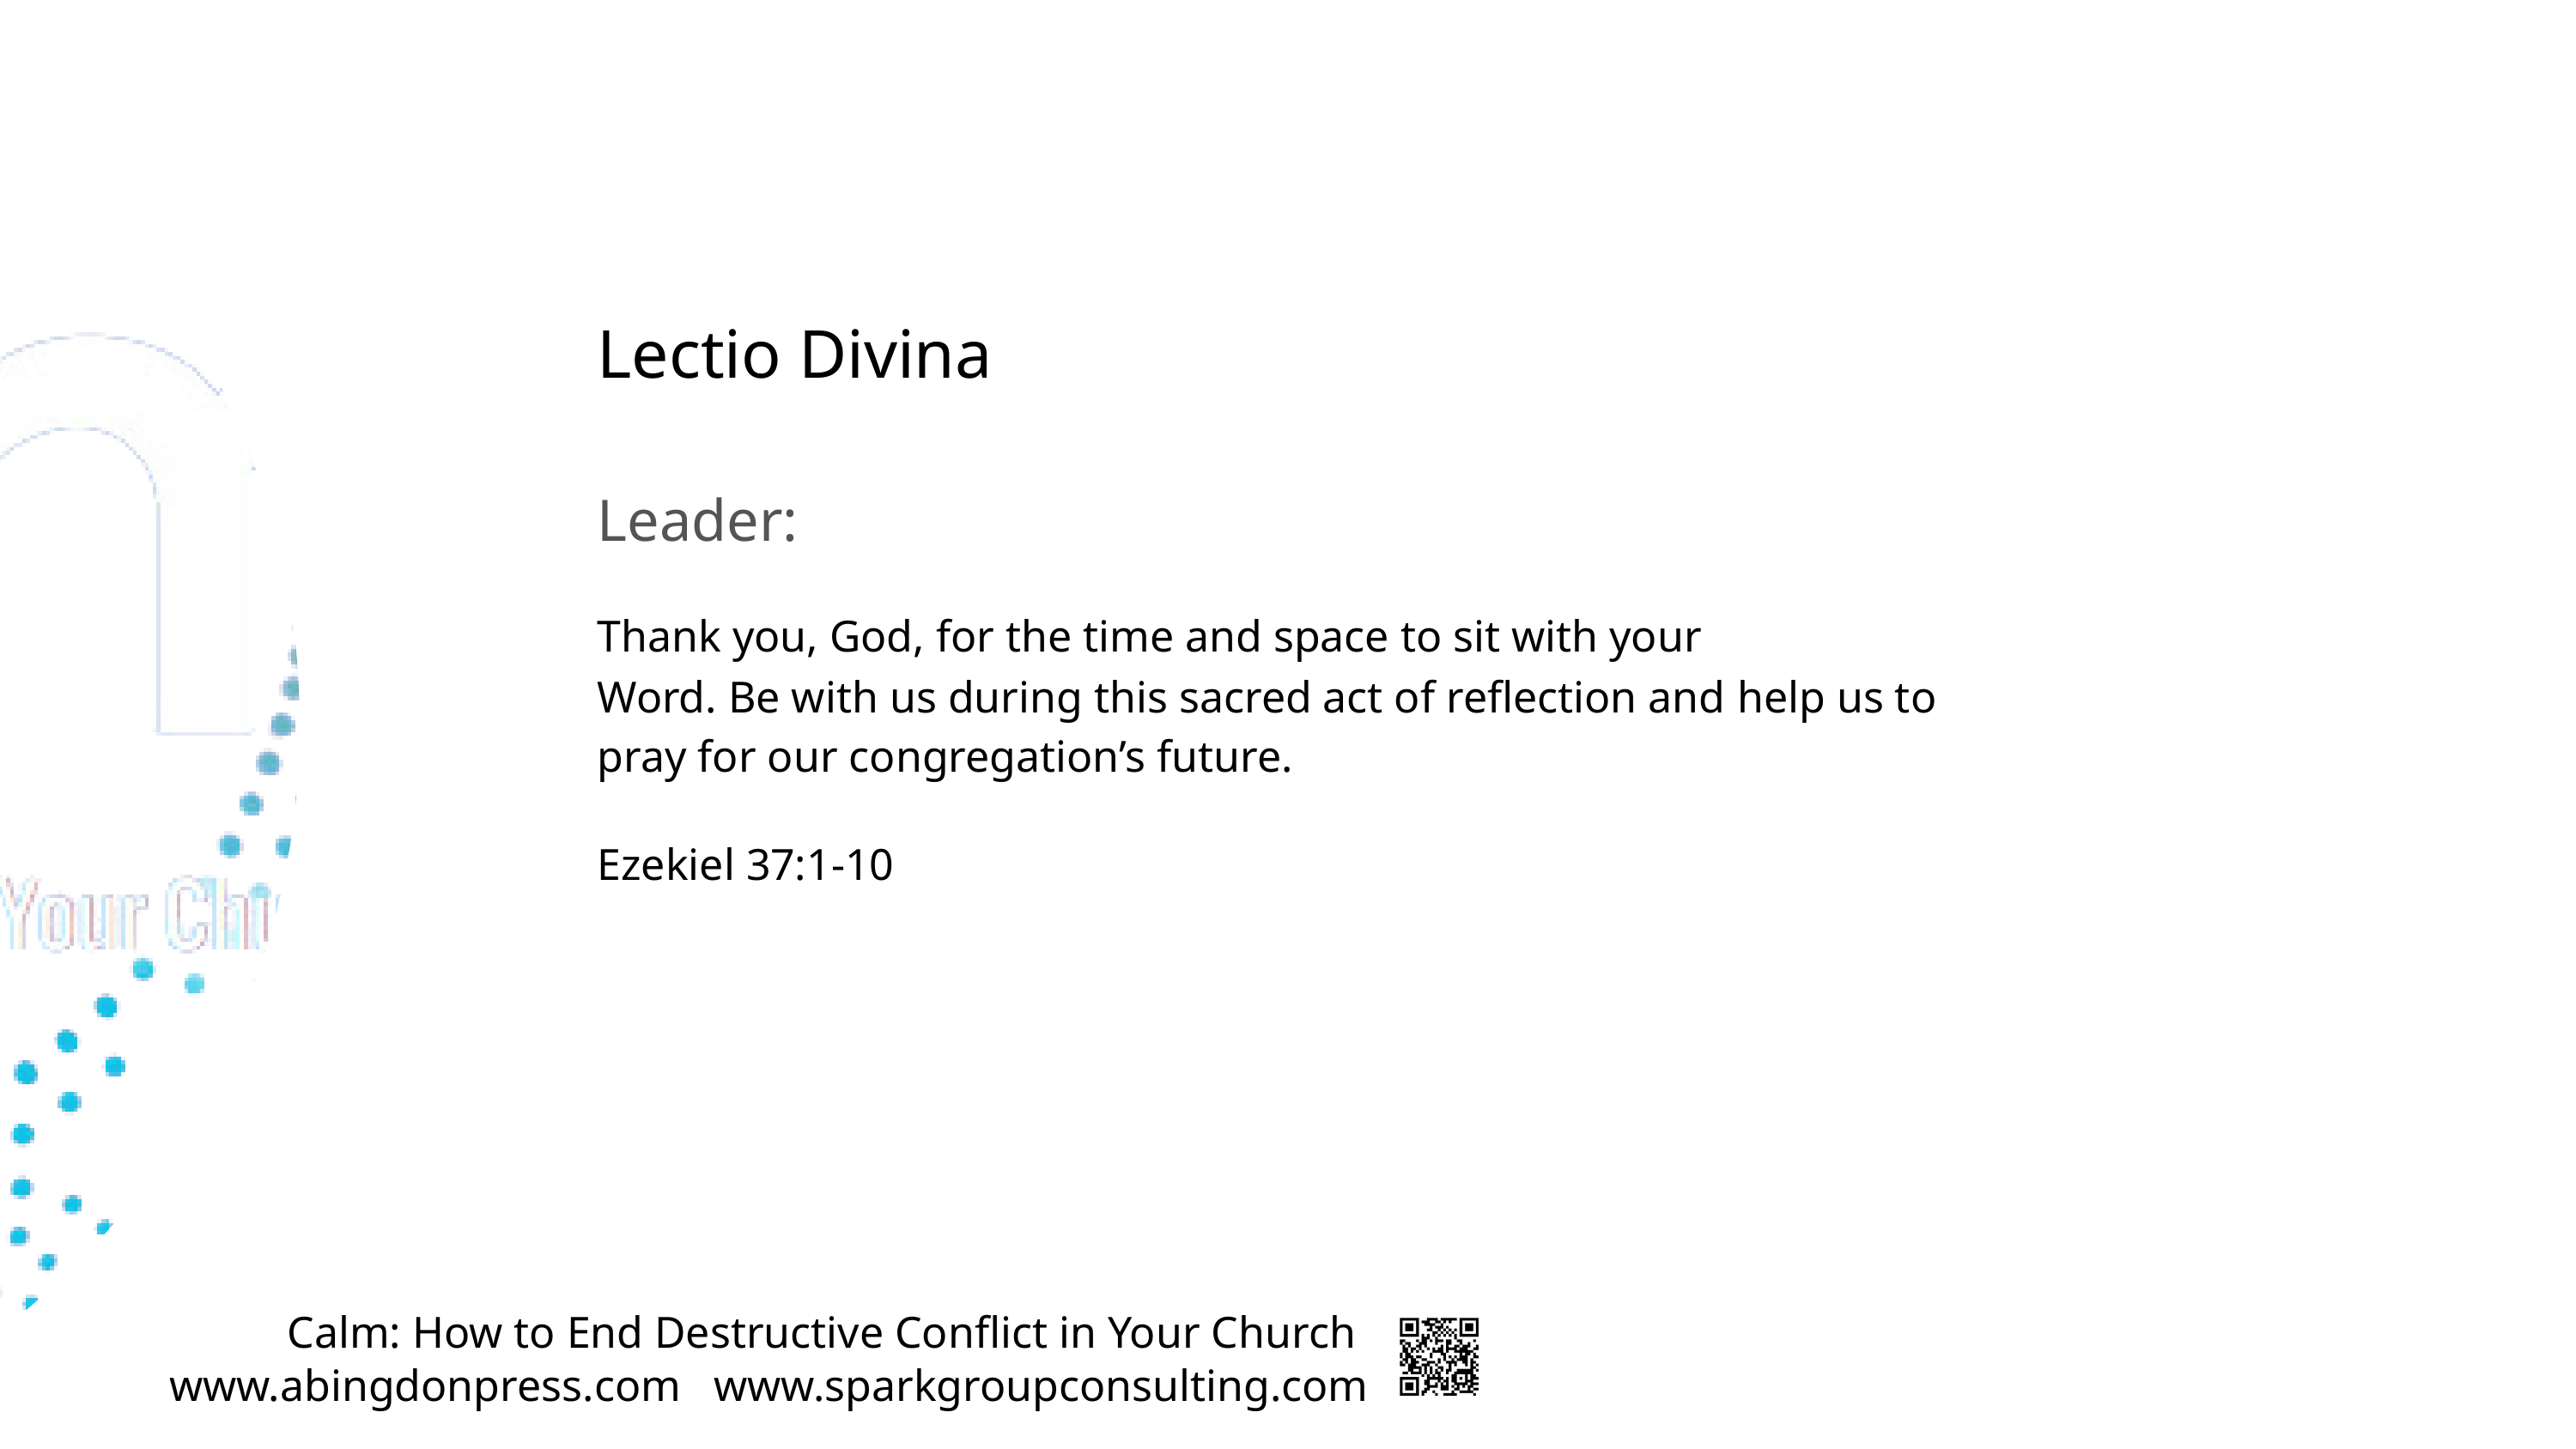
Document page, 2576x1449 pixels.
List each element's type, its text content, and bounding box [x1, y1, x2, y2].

text_box www.sparkgroupconsulting.com [714, 1357, 1418, 1410]
text_box Lectio Divina [597, 298, 2432, 391]
text_box Thank you, God, for the time and space to sit with your Word. Be with us during this sacred act of reflection and help us to pray for our congregation’s future. [597, 601, 2432, 781]
text_box Ezekiel 37:1-10 [597, 828, 2432, 888]
text_box [1418, 1313, 1483, 1400]
text_box Leader: [597, 472, 1606, 554]
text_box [0, 0, 301, 1449]
text_box www.abingdonpress.com [305, 1357, 714, 1410]
text_box Calm: How to End Destructive Conflict in Your Church [305, 1296, 1475, 1357]
